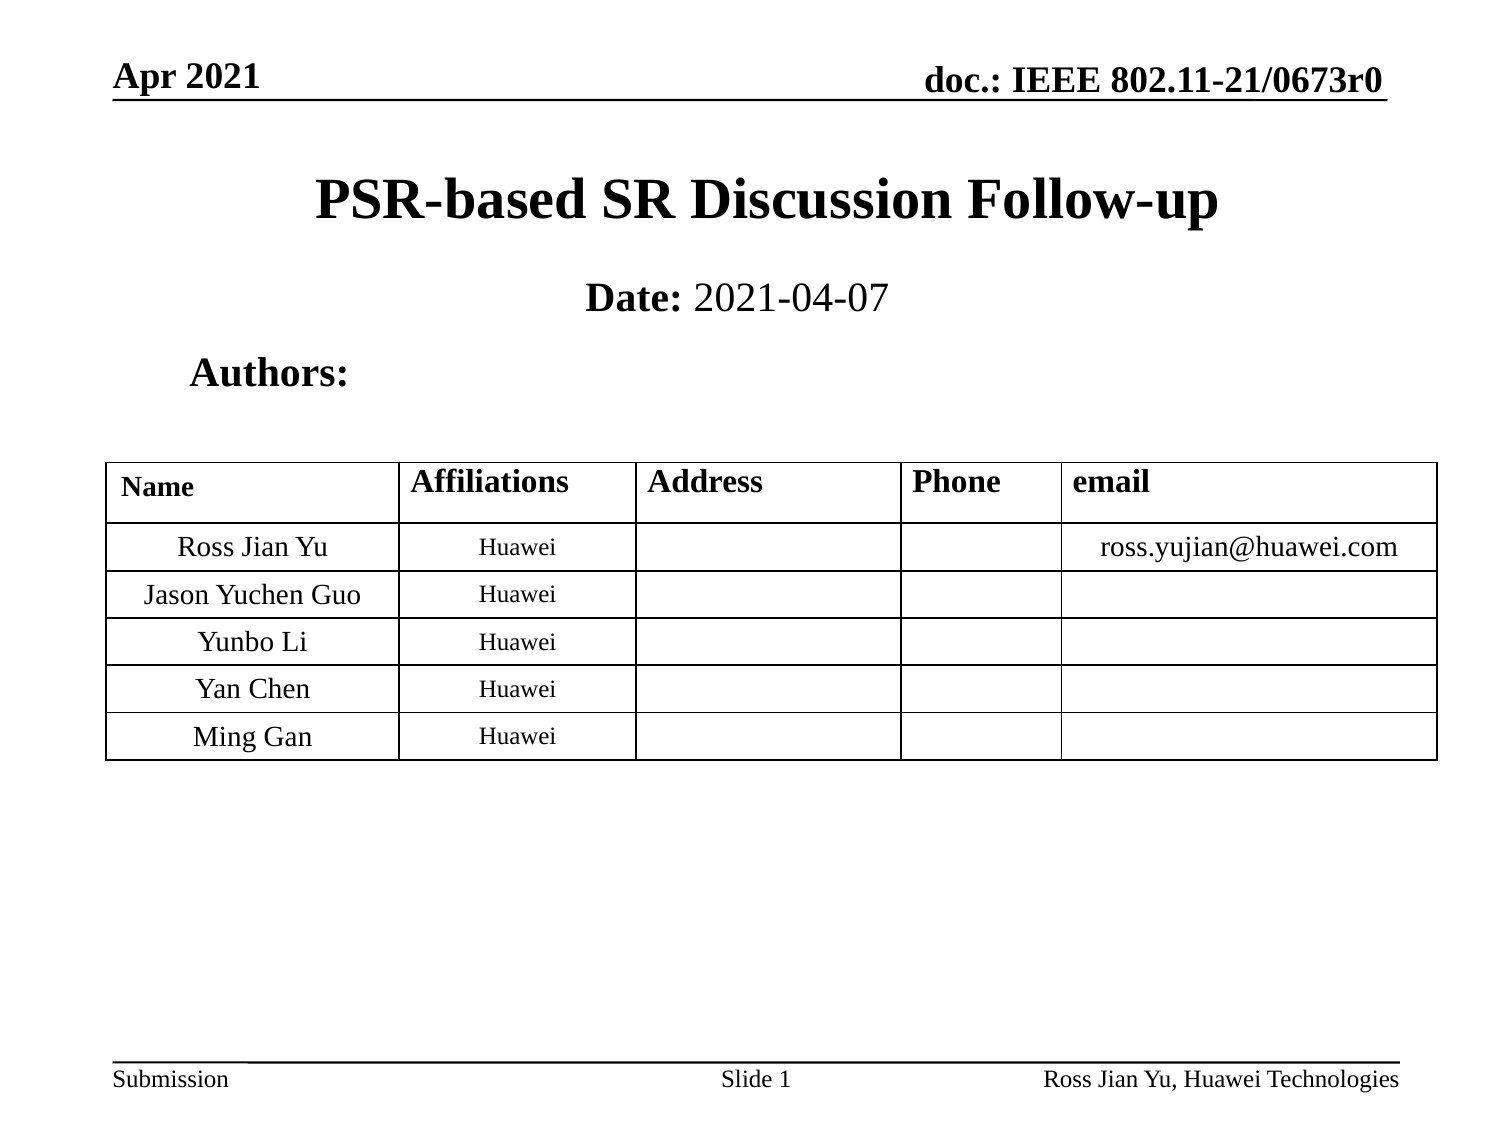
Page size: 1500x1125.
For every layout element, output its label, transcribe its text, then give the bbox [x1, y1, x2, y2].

table_cell [1062, 713, 1436, 759]
table_cell Ming Gan [107, 713, 398, 759]
table_cell Huawei [400, 619, 635, 664]
table_cell [637, 572, 900, 617]
table_cell Huawei [400, 524, 635, 570]
table_cell Huawei [400, 572, 635, 617]
table_header Affiliations [400, 463, 635, 522]
table_cell Yunbo Li [107, 619, 398, 664]
table_cell Ross Jian Yu [107, 524, 398, 570]
table_header Address [637, 463, 900, 522]
slide_number Slide 1 [712, 1061, 800, 1093]
table_cell [902, 619, 1061, 664]
table_cell [637, 524, 900, 570]
table_cell [902, 666, 1061, 712]
table_header Name [107, 463, 398, 522]
table_cell Huawei [400, 666, 635, 712]
table_cell Yan Chen [107, 666, 398, 712]
table_cell Jason Yuchen Guo [107, 572, 398, 617]
text_box Authors: [174, 337, 412, 400]
table_cell [637, 713, 900, 759]
table_cell [902, 713, 1061, 759]
table_cell [1062, 619, 1436, 664]
table_header Phone [902, 463, 1061, 522]
table_cell [1062, 572, 1436, 617]
table_cell [637, 619, 900, 664]
table_cell [1062, 666, 1436, 712]
title PSR-based SR Discussion Follow-up [27, 124, 1500, 251]
table_cell Huawei [400, 713, 635, 759]
table_cell [637, 666, 900, 712]
table_cell ross.yujian@huawei.com [1062, 524, 1436, 570]
table_cell [902, 572, 1061, 617]
table_header email [1062, 463, 1436, 522]
list Date: 2021-04-07 [99, 262, 1376, 326]
table_cell [902, 524, 1061, 570]
